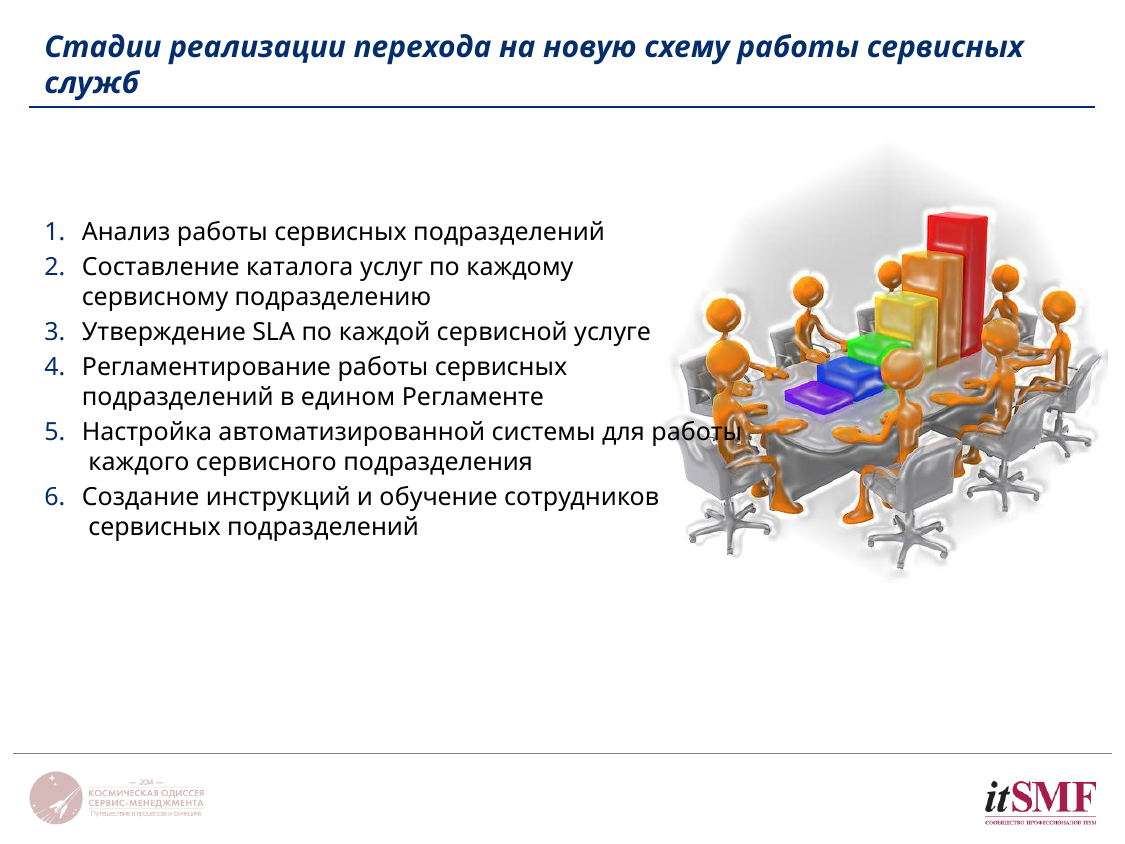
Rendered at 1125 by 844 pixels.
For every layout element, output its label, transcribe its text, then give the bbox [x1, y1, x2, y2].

title Стадии реализации перехода на новую схему работы сервисных служб [29, 19, 1096, 108]
picture [663, 138, 1108, 583]
list Анализ работы сервисных подразделений Составление каталога услуг по каждому сервисному подразделению Утверждение SLA по каждой сервисной услуге Регламентирование работы сервисных подразделений в едином Регламенте Настройка автоматизированной системы для работы каждого сервисного подразделения Создание инструкций и обучение сотрудников сервисных подразделений [29, 138, 1096, 729]
picture [985, 781, 1096, 825]
